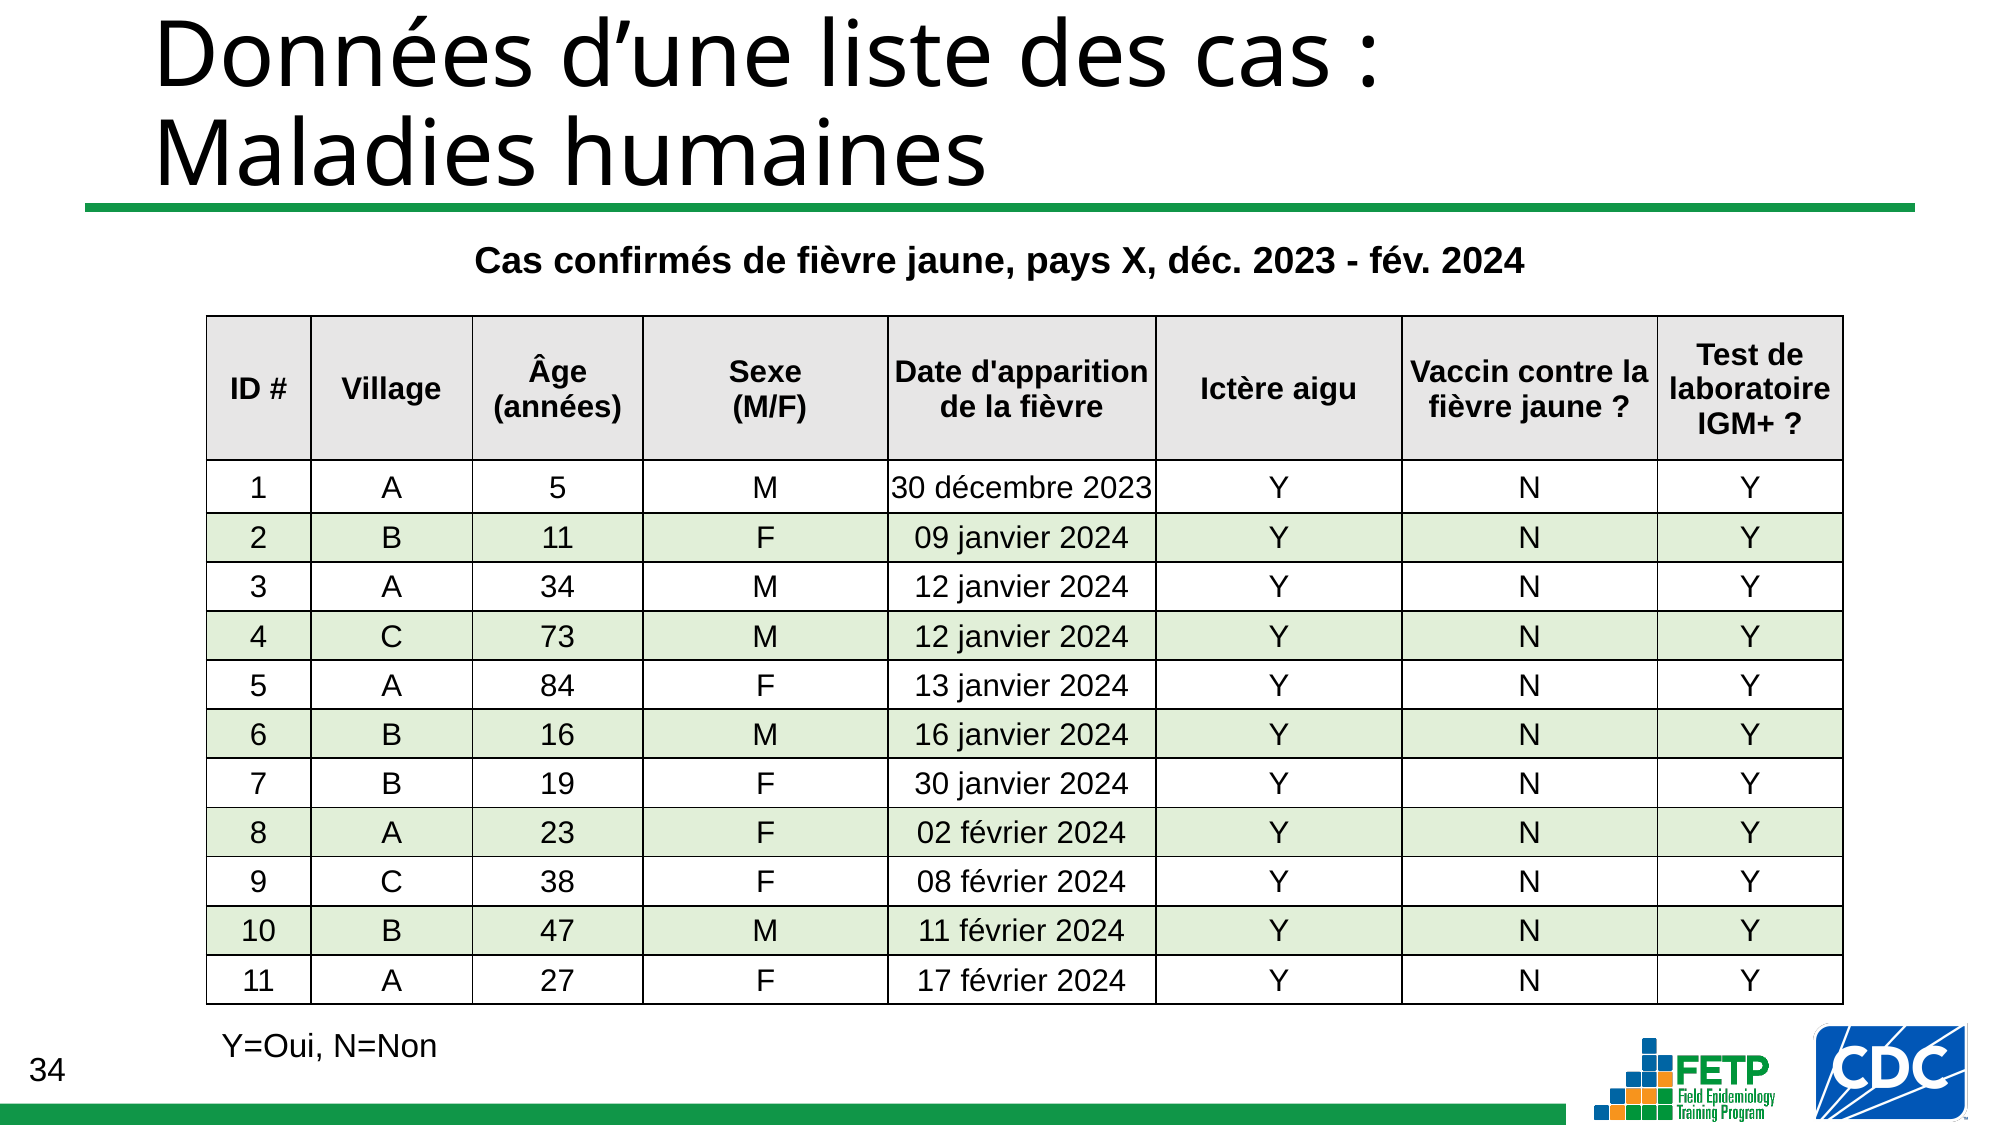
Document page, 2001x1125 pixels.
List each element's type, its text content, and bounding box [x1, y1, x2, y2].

table_cell 38 [473, 857, 642, 905]
table_cell F [644, 956, 887, 1003]
table_cell 11 [207, 956, 310, 1003]
table_cell Y [1658, 563, 1842, 610]
table_cell 08 février 2024 [889, 857, 1155, 905]
table_cell M [644, 907, 887, 954]
table_cell Y [1658, 956, 1842, 1003]
table_cell Y [1157, 710, 1401, 757]
table_cell F [644, 759, 887, 807]
table_cell 30 janvier 2024 [889, 759, 1155, 807]
table_cell Y [1157, 661, 1401, 708]
table_cell F [644, 808, 887, 856]
table_cell F [644, 514, 887, 561]
table_cell A [312, 808, 472, 856]
table_cell B [312, 514, 472, 561]
table_cell 11 février 2024 [889, 907, 1155, 954]
picture [1594, 1038, 1775, 1122]
table_cell M [644, 461, 887, 512]
table_cell N [1403, 710, 1657, 757]
table_cell 16 [473, 710, 642, 757]
table_cell A [312, 956, 472, 1003]
title Données d’une liste des cas : Maladies humaines [137, 0, 1863, 207]
table_cell N [1403, 661, 1657, 708]
table_cell 8 [207, 808, 310, 856]
table_cell C [312, 612, 472, 659]
table_cell 09 janvier 2024 [889, 514, 1155, 561]
table_header Date d'apparition de la fièvre [889, 317, 1155, 459]
table_cell N [1403, 956, 1657, 1003]
table_cell N [1403, 514, 1657, 561]
table_cell 34 [473, 563, 642, 610]
table_cell 4 [207, 612, 310, 659]
table_cell B [312, 710, 472, 757]
table_cell 12 janvier 2024 [889, 563, 1155, 610]
table_cell Y [1658, 612, 1842, 659]
table_cell M [644, 563, 887, 610]
table_cell N [1403, 759, 1657, 807]
table_cell Y [1157, 759, 1401, 807]
table_cell F [644, 857, 887, 905]
table_cell 1 [207, 461, 310, 512]
table_cell Y [1157, 956, 1401, 1003]
table_cell Y [1658, 710, 1842, 757]
table_cell A [312, 661, 472, 708]
table_header Village [312, 317, 472, 459]
table_cell B [312, 759, 472, 807]
table_cell 2 [207, 514, 310, 561]
table_cell C [312, 857, 472, 905]
table_cell B [312, 907, 472, 954]
table_cell F [644, 661, 887, 708]
table_cell 13 janvier 2024 [889, 661, 1155, 708]
table_cell 23 [473, 808, 642, 856]
table_cell M [644, 612, 887, 659]
table_cell N [1403, 857, 1657, 905]
table_cell 16 janvier 2024 [889, 710, 1155, 757]
table_cell 3 [207, 563, 310, 610]
table_cell 11 [473, 514, 642, 561]
table_cell 17 février 2024 [889, 956, 1155, 1003]
table_cell Y [1157, 514, 1401, 561]
table_cell Y [1658, 514, 1842, 561]
table_header ID # [207, 317, 310, 459]
table_cell 30 décembre 2023 [889, 461, 1155, 512]
table_cell N [1403, 907, 1657, 954]
table_cell N [1403, 563, 1657, 610]
table_cell M [644, 710, 887, 757]
table_cell 19 [473, 759, 642, 807]
table_cell 9 [207, 857, 310, 905]
table_cell N [1403, 461, 1657, 512]
table_header Ictère aigu [1157, 317, 1401, 459]
table_cell 47 [473, 907, 642, 954]
text_box Y=Oui, N=Non [206, 1016, 719, 1072]
table_cell Y [1157, 907, 1401, 954]
table_cell Y [1658, 759, 1842, 807]
table_cell N [1403, 808, 1657, 856]
table_cell 5 [207, 661, 310, 708]
table_cell Y [1157, 808, 1401, 856]
table_cell A [312, 461, 472, 512]
table_cell 5 [473, 461, 642, 512]
table_cell 02 février 2024 [889, 808, 1155, 856]
table_header Sexe (M/F) [644, 317, 887, 459]
table_cell Y [1157, 563, 1401, 610]
picture [1813, 1023, 1968, 1122]
table_cell 84 [473, 661, 642, 708]
table_cell Y [1658, 461, 1842, 512]
table_cell 12 janvier 2024 [889, 612, 1155, 659]
table_cell 10 [207, 907, 310, 954]
table_cell Y [1157, 857, 1401, 905]
text_box Cas confirmés de fièvre jaune, pays X, déc. 2023 - fév. 2024 [206, 225, 1794, 297]
table_header Vaccin contre la fièvre jaune ? [1403, 317, 1657, 459]
table_header Test de laboratoire IGM+ ? [1658, 317, 1842, 459]
table_cell Y [1157, 461, 1401, 512]
table_cell A [312, 563, 472, 610]
table_cell 27 [473, 956, 642, 1003]
table_cell 7 [207, 759, 310, 807]
table_cell Y [1658, 907, 1842, 954]
table_cell 6 [207, 710, 310, 757]
table_cell Y [1658, 808, 1842, 856]
table_cell Y [1658, 857, 1842, 905]
table_cell 73 [473, 612, 642, 659]
table_cell Y [1157, 612, 1401, 659]
table_header Âge (années) [473, 317, 642, 459]
table_cell N [1403, 612, 1657, 659]
table_cell Y [1658, 661, 1842, 708]
